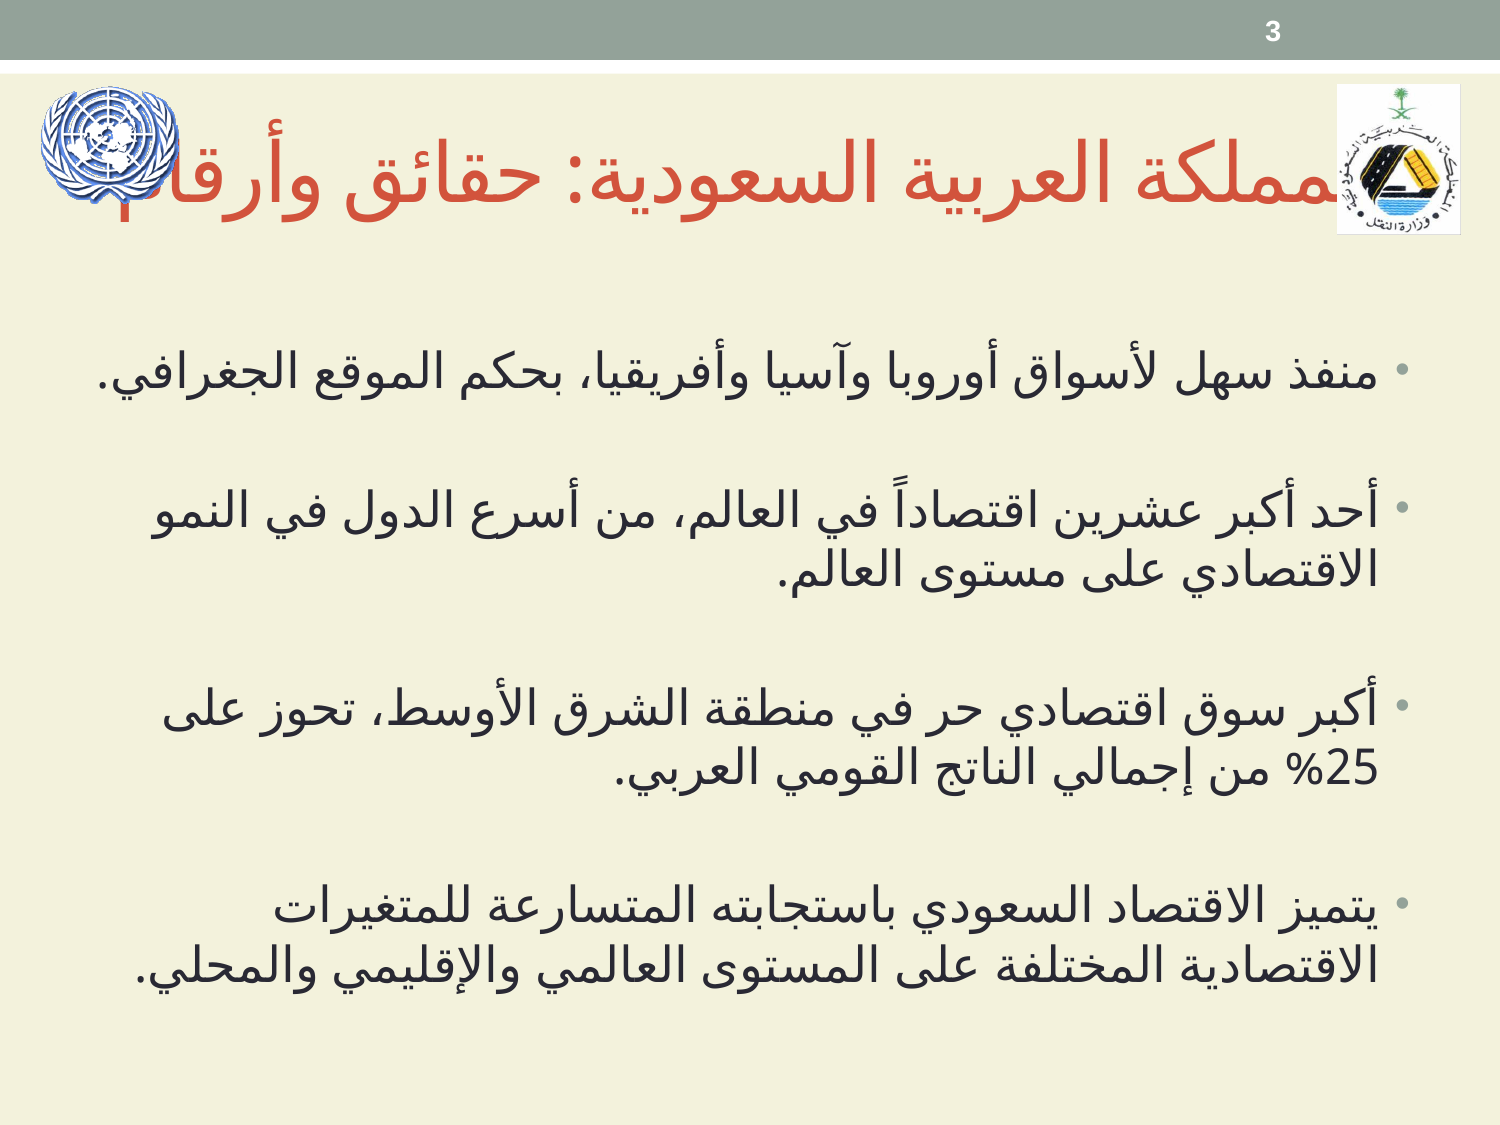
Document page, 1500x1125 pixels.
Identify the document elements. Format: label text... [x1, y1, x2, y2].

title المملكة العربية السعودية: حقائق وأرقام [75, 87, 1425, 250]
list منفذ سهل لأسواق أوروبا وآسيا وأفريقيا، بحكم الموقع الجغرافي. أحد أكبر عشرين اقتصاداً في العالم، من أسرع الدول في النمو الاقتصادي على مستوى العالم. أكبر سوق اقتصادي حر في منطقة الشرق الأوسط، تحوز على 25% من إجمالي الناتج القومي العربي. يتميز الاقتصاد السعودي باستجابته المتسارعة للمتغيرات الاقتصادية المختلفة على المستوى العالمي والإقليمي والمحلي. [75, 262, 1425, 1063]
picture [1337, 84, 1461, 236]
picture [37, 84, 180, 206]
slide_number 3 [1250, 3, 1425, 57]
